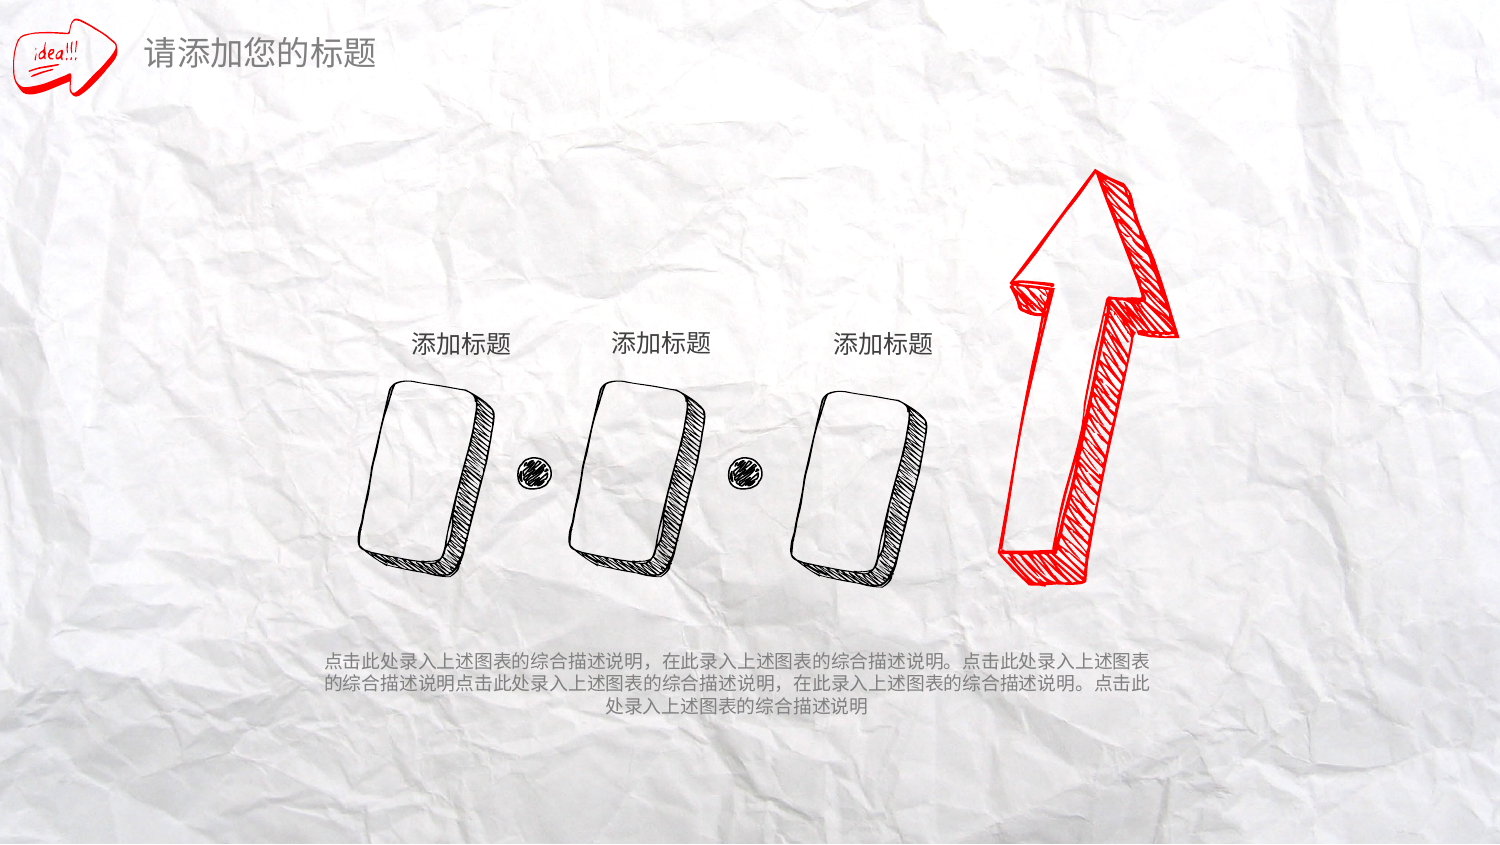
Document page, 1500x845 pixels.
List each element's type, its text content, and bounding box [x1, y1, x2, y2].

text_box [997, 168, 1180, 587]
text_box [790, 390, 928, 588]
text_box [357, 380, 495, 578]
text_box [568, 380, 706, 578]
picture [0, 0, 1500, 844]
text_box [728, 457, 762, 489]
text_box 添加标题 [383, 323, 541, 365]
text_box 添加标题 [582, 322, 740, 364]
text_box 添加标题 [804, 323, 962, 365]
text_box 点击此处录入上述图表的综合描述说明，在此录入上述图表的综合描述说明。点击此处录入上述图表的综合描述说明点击此处录入上述图表的综合描述说明，在此录入上述图表的综合描述说明。点击此处录入上述图表的综合描述说明 [309, 643, 1164, 723]
text_box [517, 457, 552, 489]
